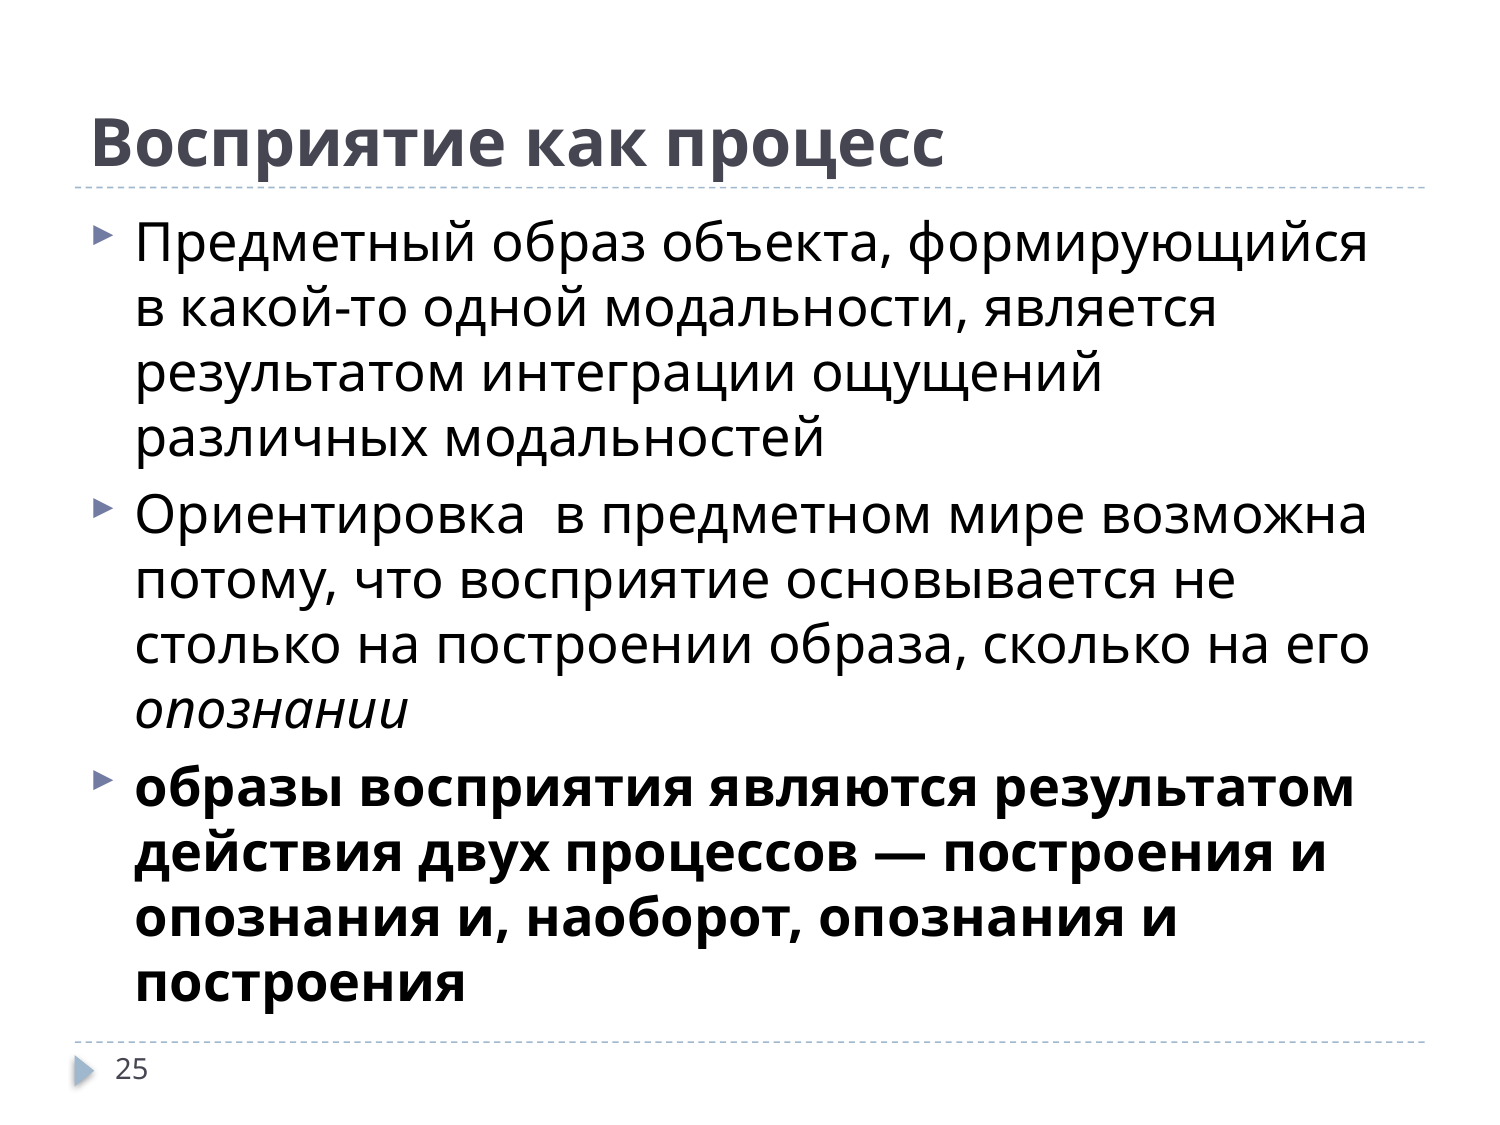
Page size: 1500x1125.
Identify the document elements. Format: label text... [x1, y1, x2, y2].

list Предметный образ объекта, формирующийся в какой-то одной модальности, является результатом интеграции ощущений различных модальностей Ориентировка в предметном мире возможна потому, что восприятие основывается не столько на построении образа, сколько на его опознании образы восприятия являются результатом действия двух процессов — построения и опознания и, наоборот, опознания и построения [75, 200, 1425, 1010]
title Восприятие как процесс [75, 24, 1425, 188]
slide_number 25 [100, 1042, 426, 1103]
